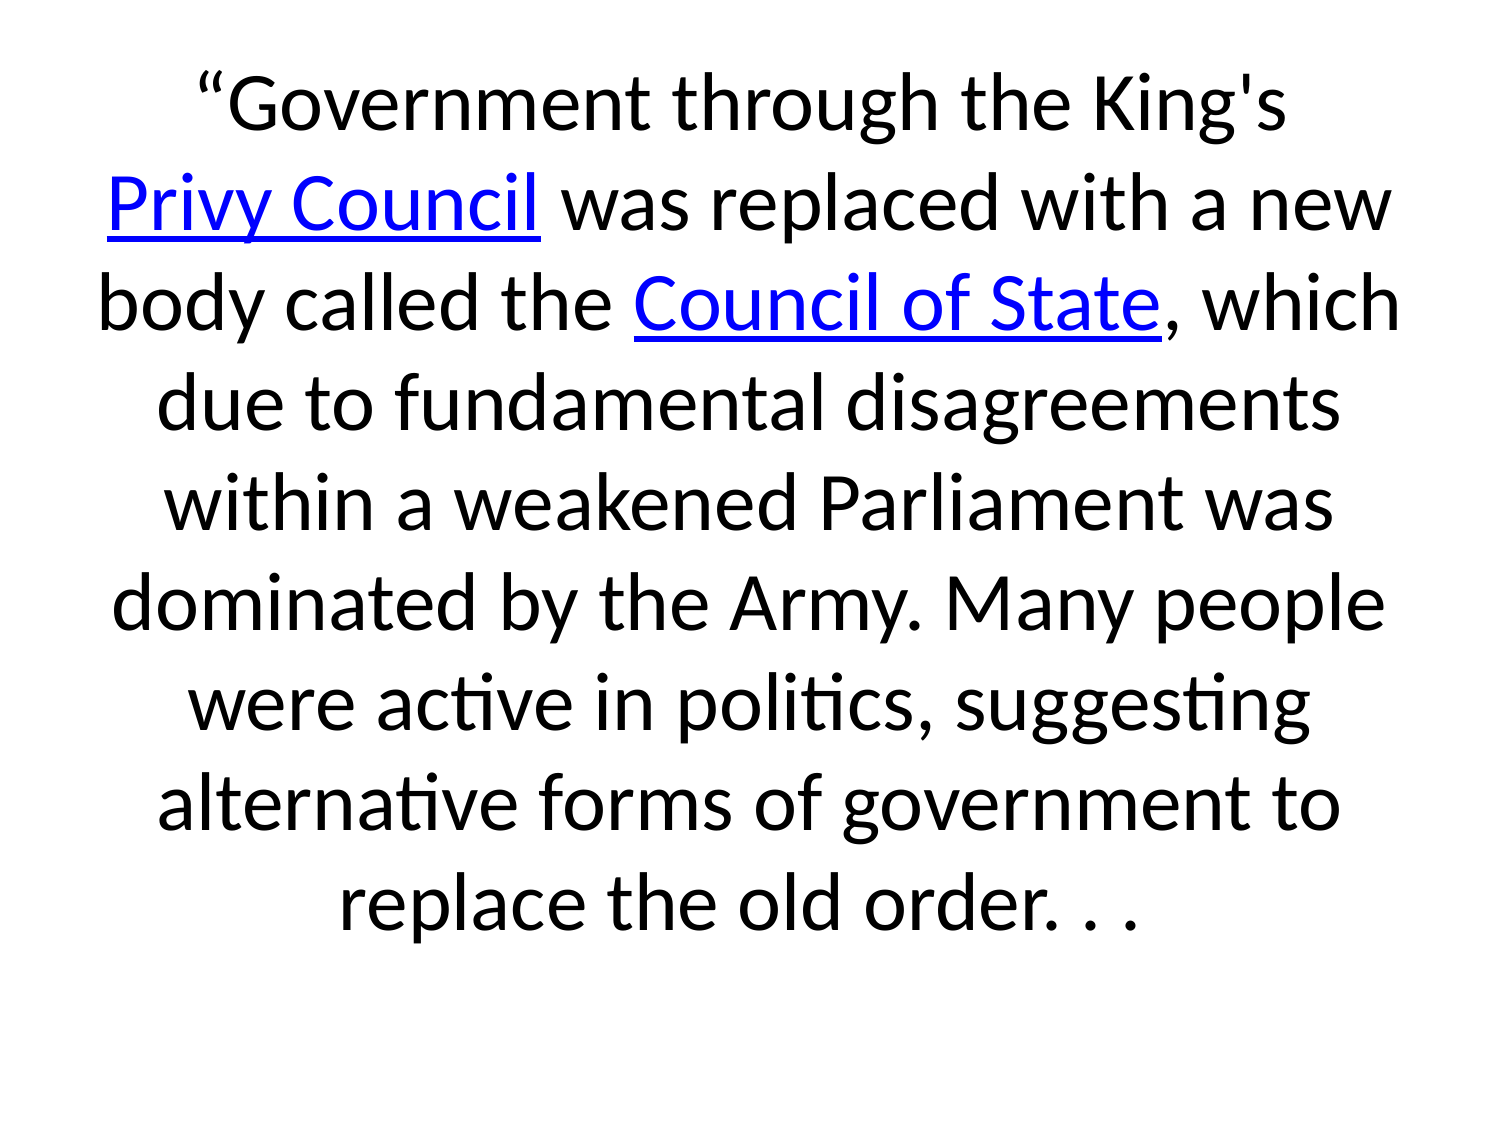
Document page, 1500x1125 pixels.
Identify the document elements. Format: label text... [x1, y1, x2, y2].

title “Government through the King's Privy Council was replaced with a new body called the Council of State, which due to fundamental disagreements within a weakened Parliament was dominated by the Army. Many people were active in politics, suggesting alternative forms of government to replace the old order. . . [74, 44, 1426, 1051]
